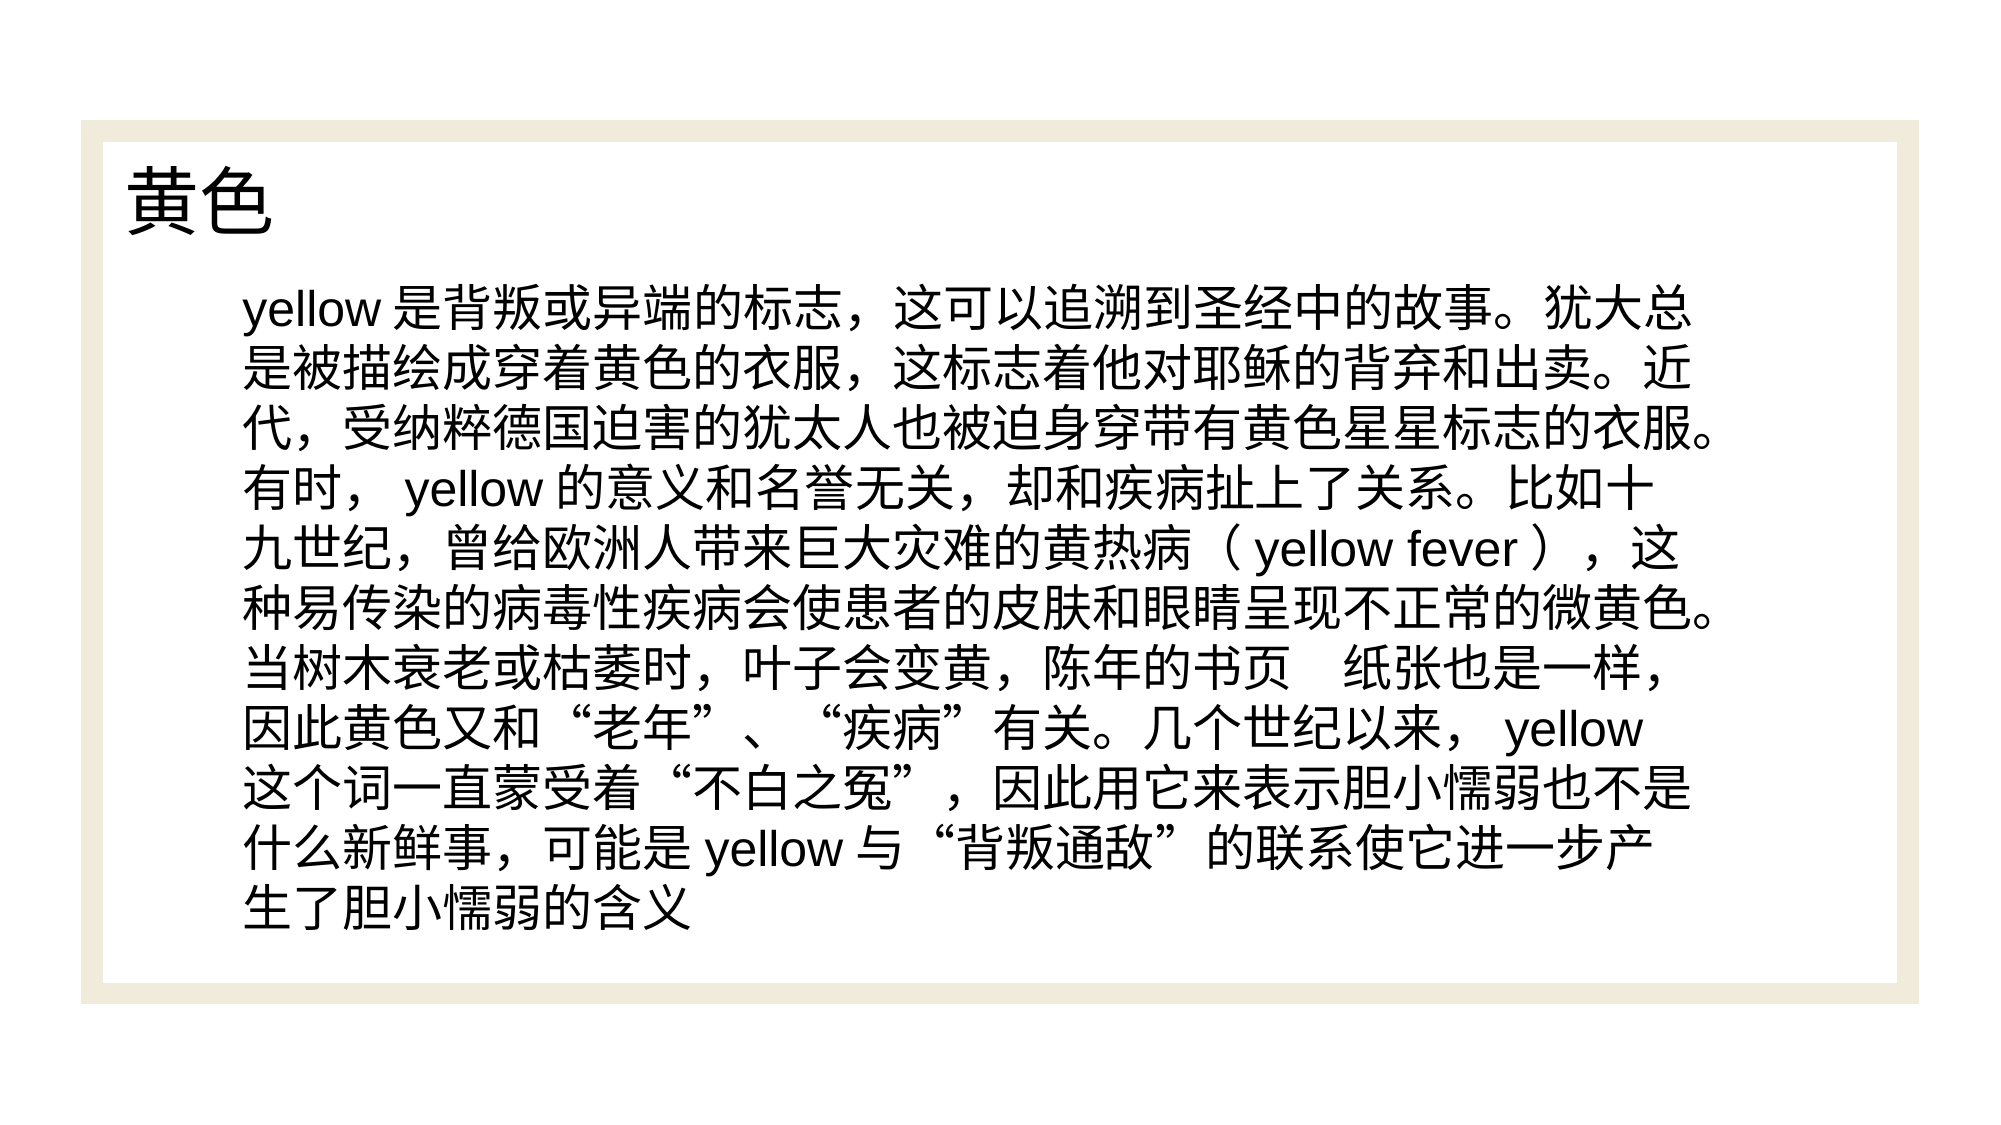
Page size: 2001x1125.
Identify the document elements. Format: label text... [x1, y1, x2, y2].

text_box yellow是背叛或异端的标志，这可以追溯到圣经中的故事。犹大总是被描绘成穿着黄色的衣服，这标志着他对耶稣的背弃和出卖。近代，受纳粹德国迫害的犹太人也被迫身穿带有黄色星星标志的衣服。 有时，yellow的意义和名誉无关，却和疾病扯上了关系。比如十九世纪，曾给欧洲人带来巨大灾难的黄热病（yellow fever），这种易传染的病毒性疾病会使患者的皮肤和眼睛呈现不正常的微黄色。 当树木衰老或枯萎时，叶子会变黄，陈年的书页 纸张也是一样，因此黄色又和“老年”、“疾病”有关。几个世纪以来，yellow这个词一直蒙受着“不白之冤”，因此用它来表示胆小懦弱也不是什么新鲜事，可能是yellow与“背叛通敌”的联系使它进一步产生了胆小懦弱的含义 [227, 269, 1719, 945]
text_box 黄色 [109, 146, 1110, 252]
text_box [91, 130, 1909, 995]
